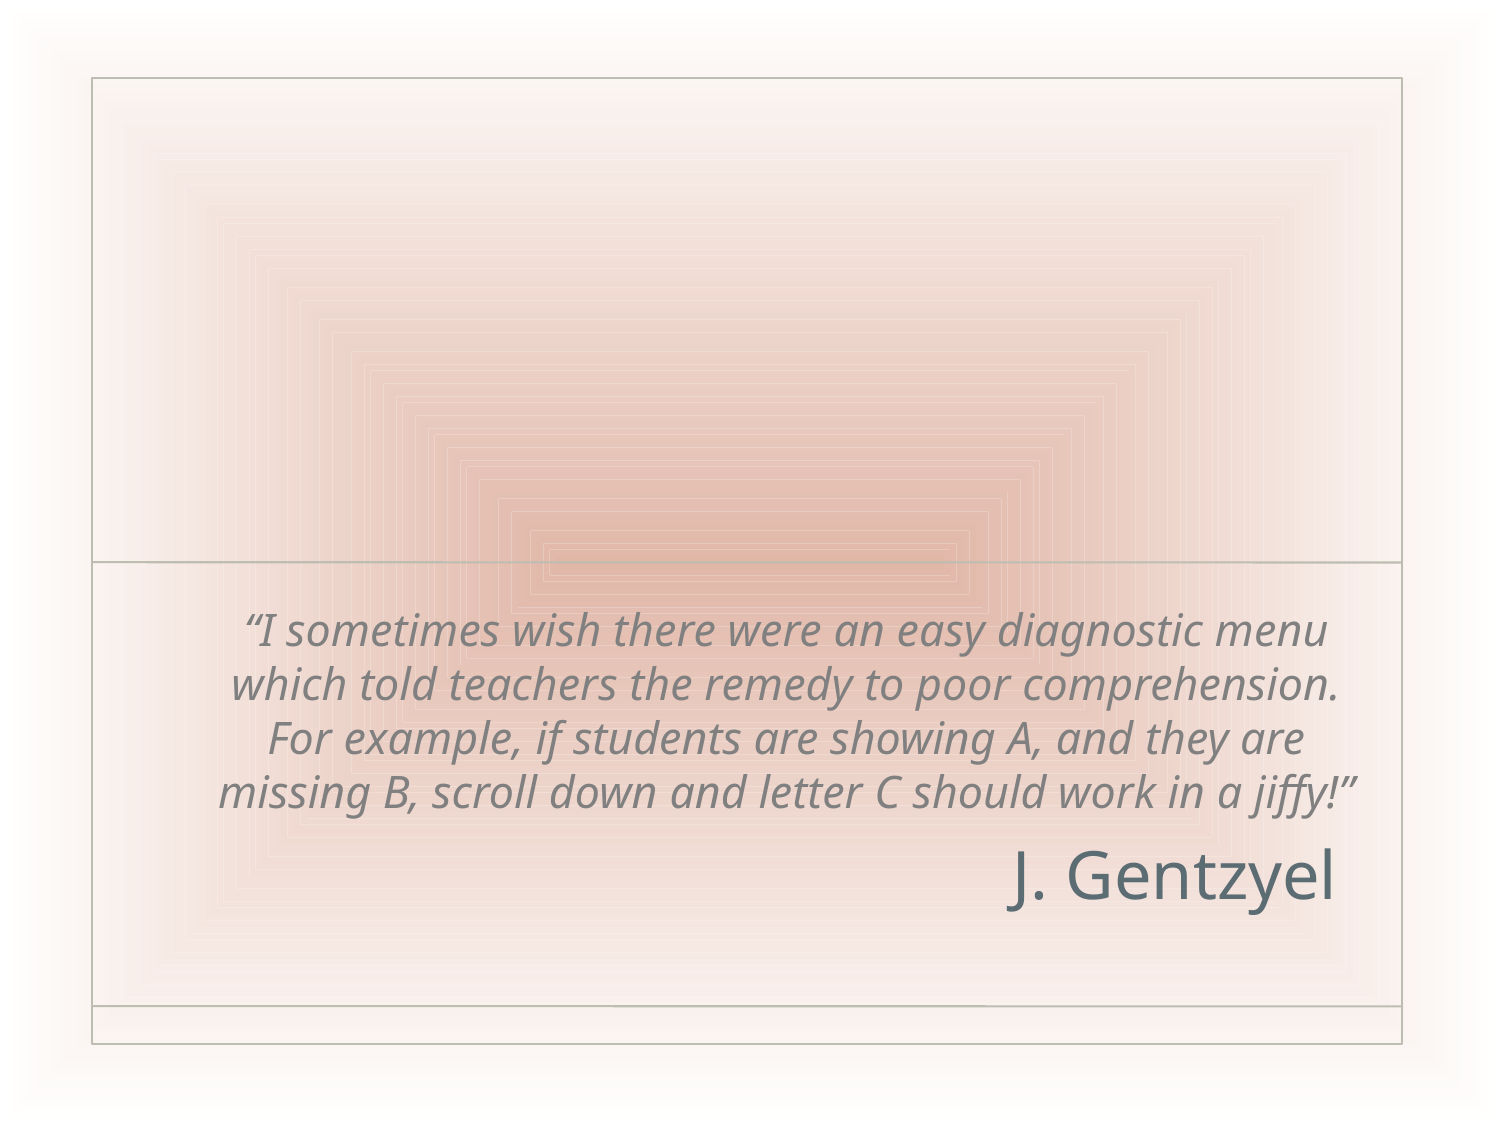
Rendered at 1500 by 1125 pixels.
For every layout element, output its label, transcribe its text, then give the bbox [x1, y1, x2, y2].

subtitle J. Gentzyel [147, 825, 1353, 988]
title “I sometimes wish there were an easy diagnostic menu which told teachers the remedy to poor comprehension. For example, if students are showing A, and they are missing B, scroll down and letter C should work in a jiffy!” [184, 573, 1390, 825]
